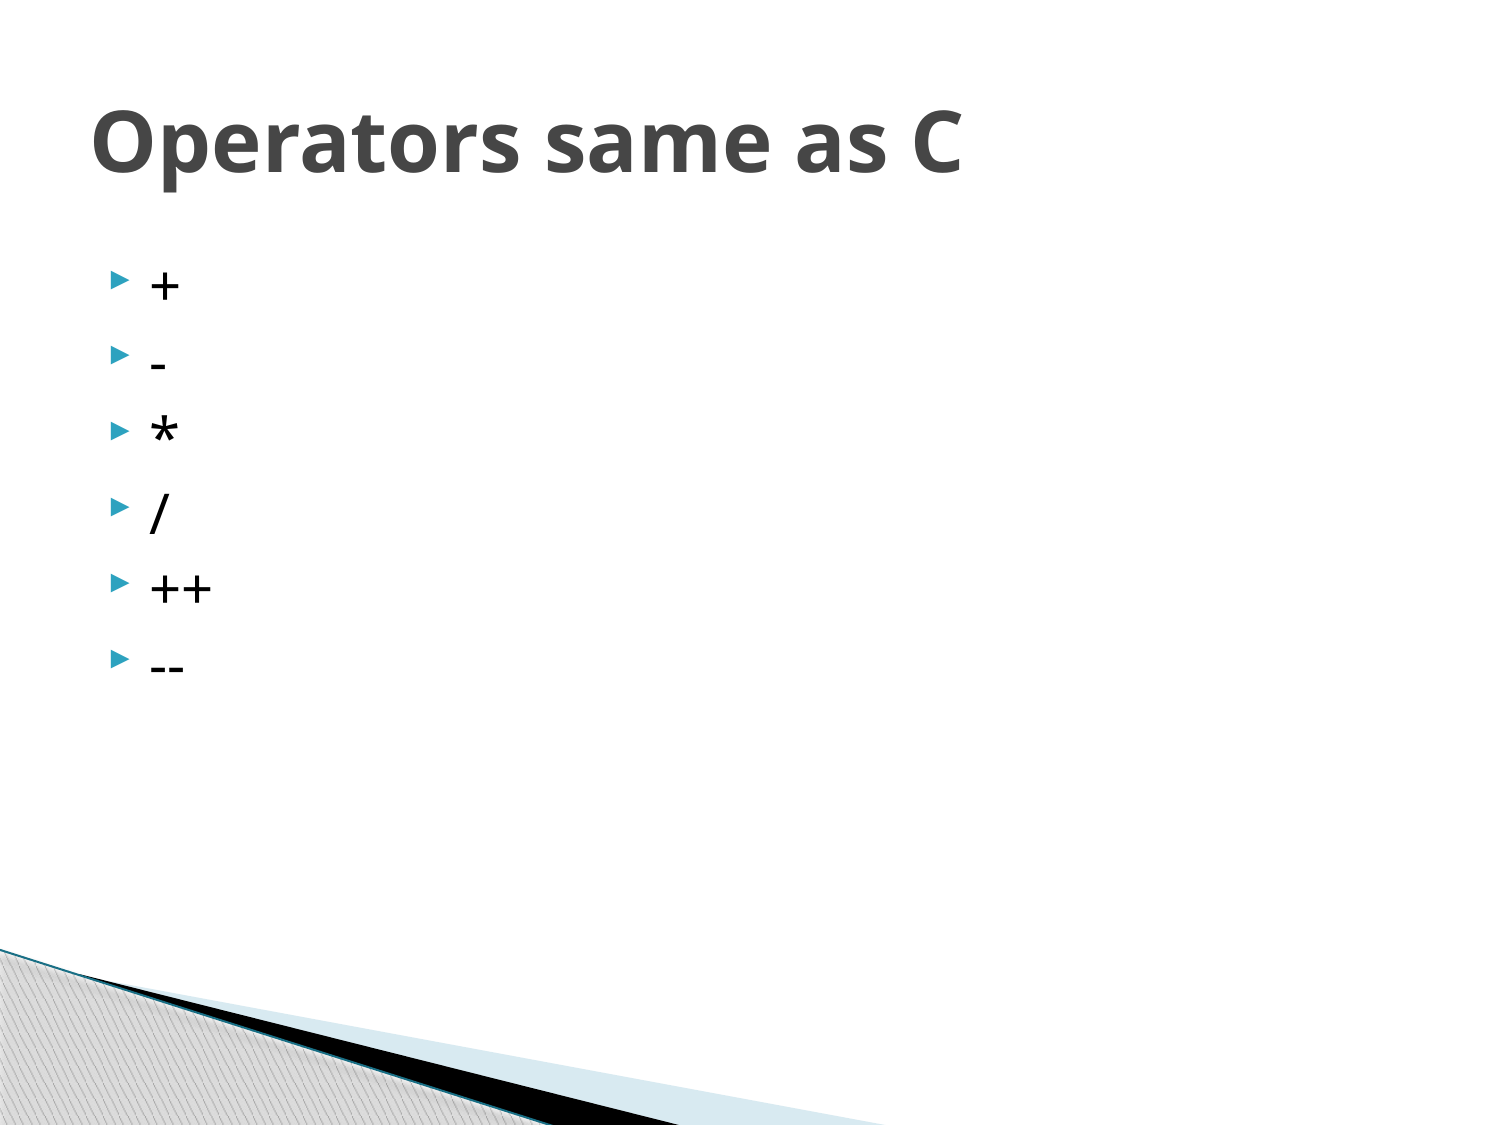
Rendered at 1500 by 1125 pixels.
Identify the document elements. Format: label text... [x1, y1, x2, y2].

title Operators same as C [75, 45, 1425, 233]
list + - * / ++ -- [75, 243, 1425, 986]
